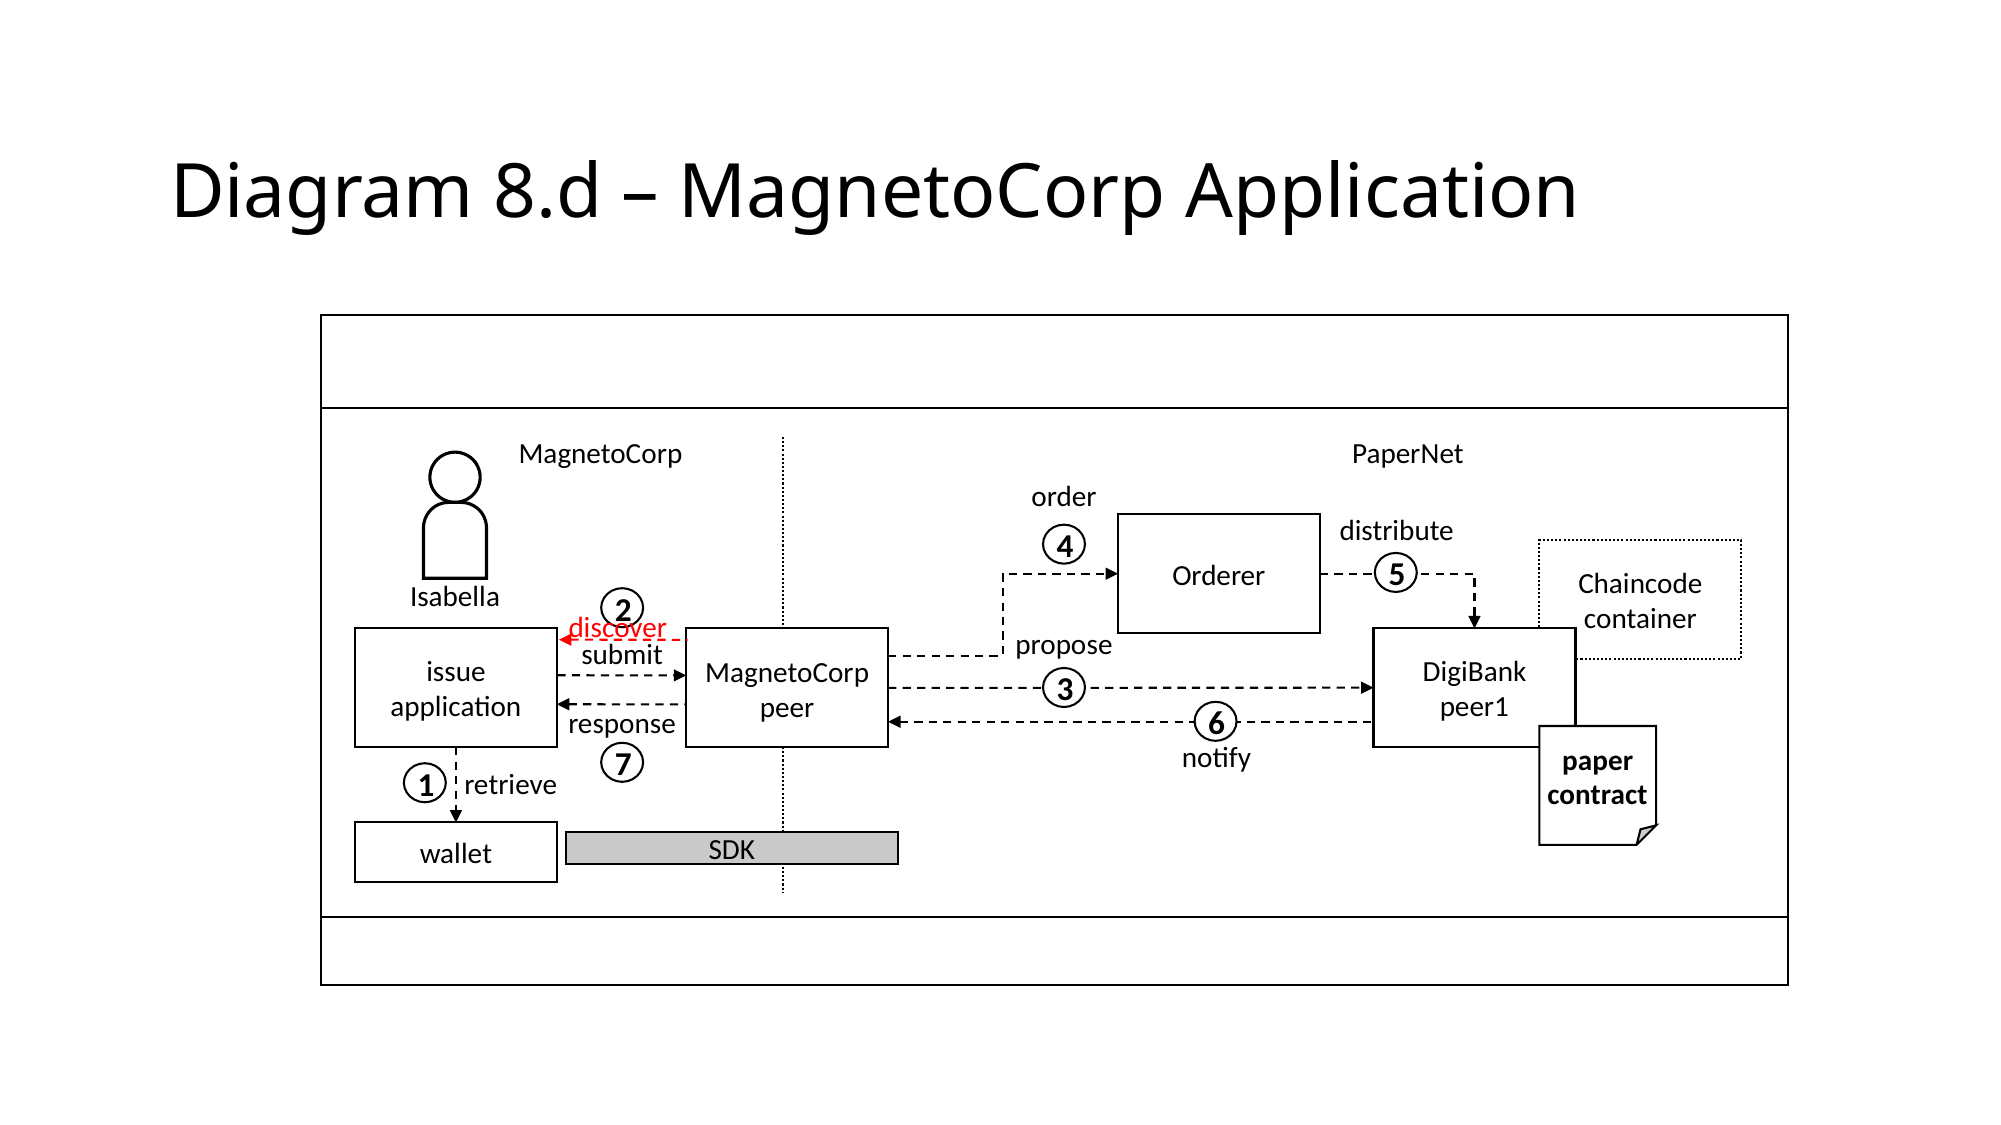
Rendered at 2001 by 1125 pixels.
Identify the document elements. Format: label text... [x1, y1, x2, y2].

text_box 1 [403, 763, 446, 803]
text_box SDK [783, 831, 898, 864]
text_box MagnetoCorp peer [783, 628, 889, 748]
text_box 3 [1043, 669, 1085, 687]
text_box discover [560, 641, 675, 651]
text_box distribute [1331, 503, 1462, 554]
text_box issue application [354, 628, 557, 748]
text_box PaperNet [1344, 426, 1472, 477]
text_box order [1023, 470, 1105, 520]
text_box 3 [1043, 689, 1085, 708]
text_box submit [573, 651, 671, 675]
text_box response [560, 705, 684, 747]
text_box 6 [1194, 701, 1237, 721]
text_box wallet [354, 822, 557, 882]
text_box [320, 409, 1788, 916]
text_box [320, 917, 1788, 986]
text_box 4 [1043, 524, 1085, 564]
text_box 7 [601, 742, 644, 782]
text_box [1319, 573, 1475, 629]
text_box [320, 315, 1788, 407]
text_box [401, 451, 509, 621]
text_box Orderer [1117, 514, 1320, 634]
text_box MagnetoCorp [511, 426, 691, 477]
text_box MagnetoCorp peer [686, 628, 782, 748]
text_box DigiBank peer1 [1373, 628, 1576, 748]
text_box Diagram 8.d – MagnetoCorp Application [162, 84, 1888, 303]
text_box response [560, 696, 684, 704]
text_box retrieve [457, 765, 566, 808]
text_box paper contract [1539, 726, 1657, 845]
text_box notify [1174, 731, 1259, 782]
text_box discover [560, 600, 675, 639]
text_box 2 [603, 588, 642, 600]
text_box SDK [565, 831, 782, 864]
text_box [887, 573, 1119, 656]
text_box propose [1007, 618, 1121, 669]
text_box 5 [1374, 554, 1417, 573]
text_box 6 [1194, 723, 1237, 731]
